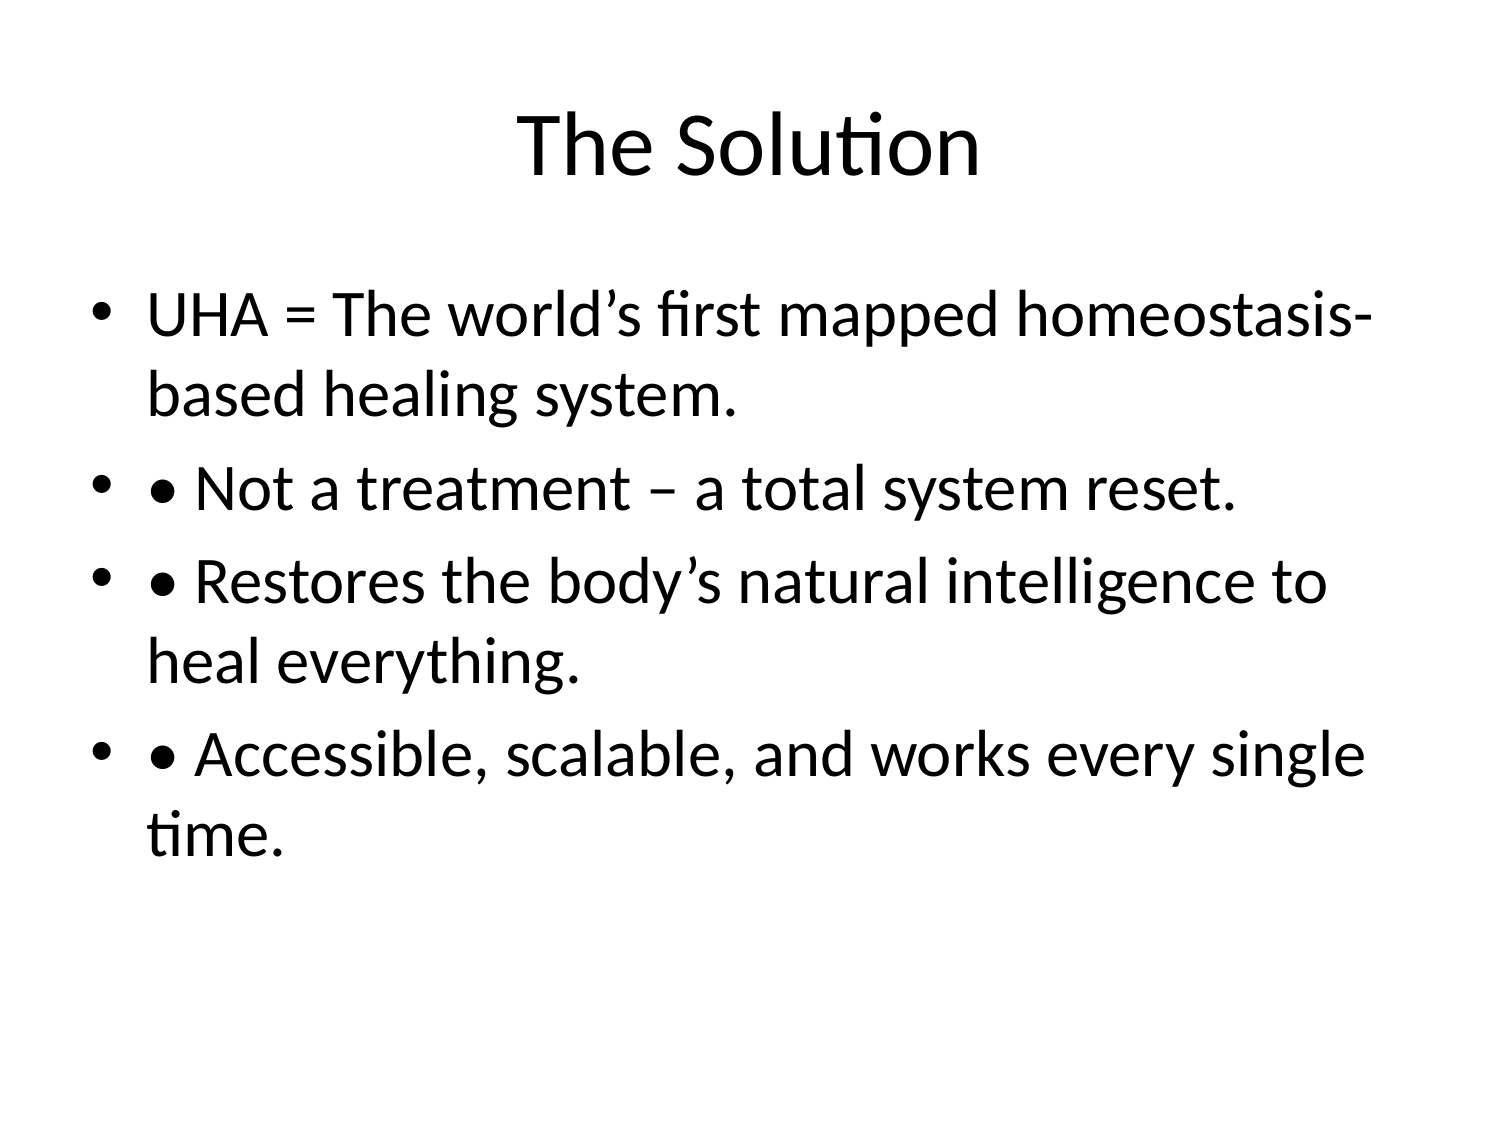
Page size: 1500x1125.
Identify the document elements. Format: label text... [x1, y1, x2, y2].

title The Solution [75, 45, 1425, 233]
list UHA = The world’s first mapped homeostasis-based healing system. • Not a treatment – a total system reset. • Restores the body’s natural intelligence to heal everything. • Accessible, scalable, and works every single time. [75, 262, 1425, 1005]
